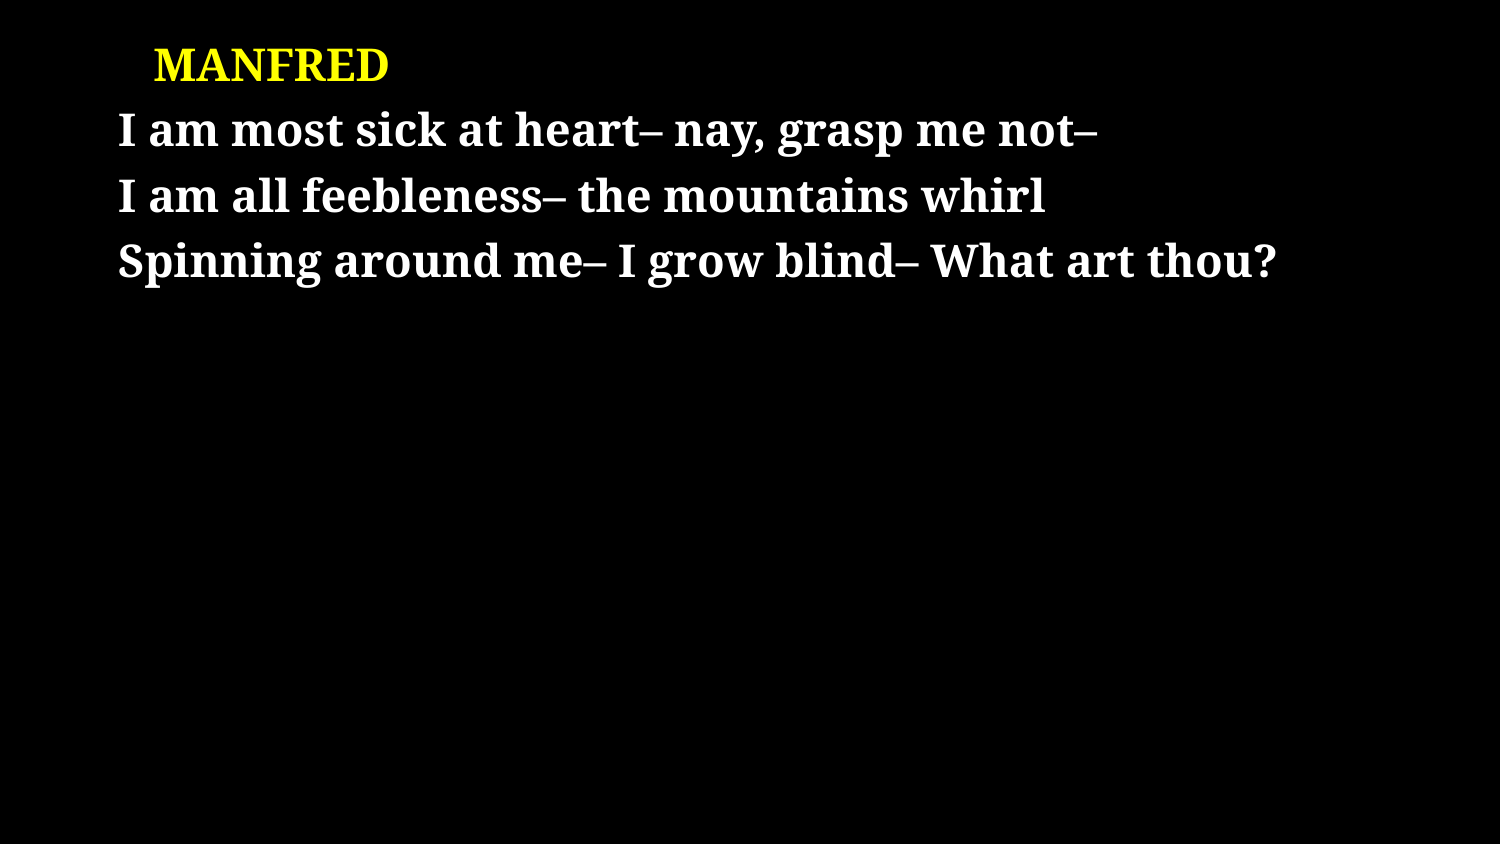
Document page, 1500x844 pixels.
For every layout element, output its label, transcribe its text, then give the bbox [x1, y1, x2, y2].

title Manfred I am most sick at heart– nay, grasp me not– I am all feebleness– the mountains whirl Spinning around me– I grow blind– What art thou? [103, 17, 1397, 299]
